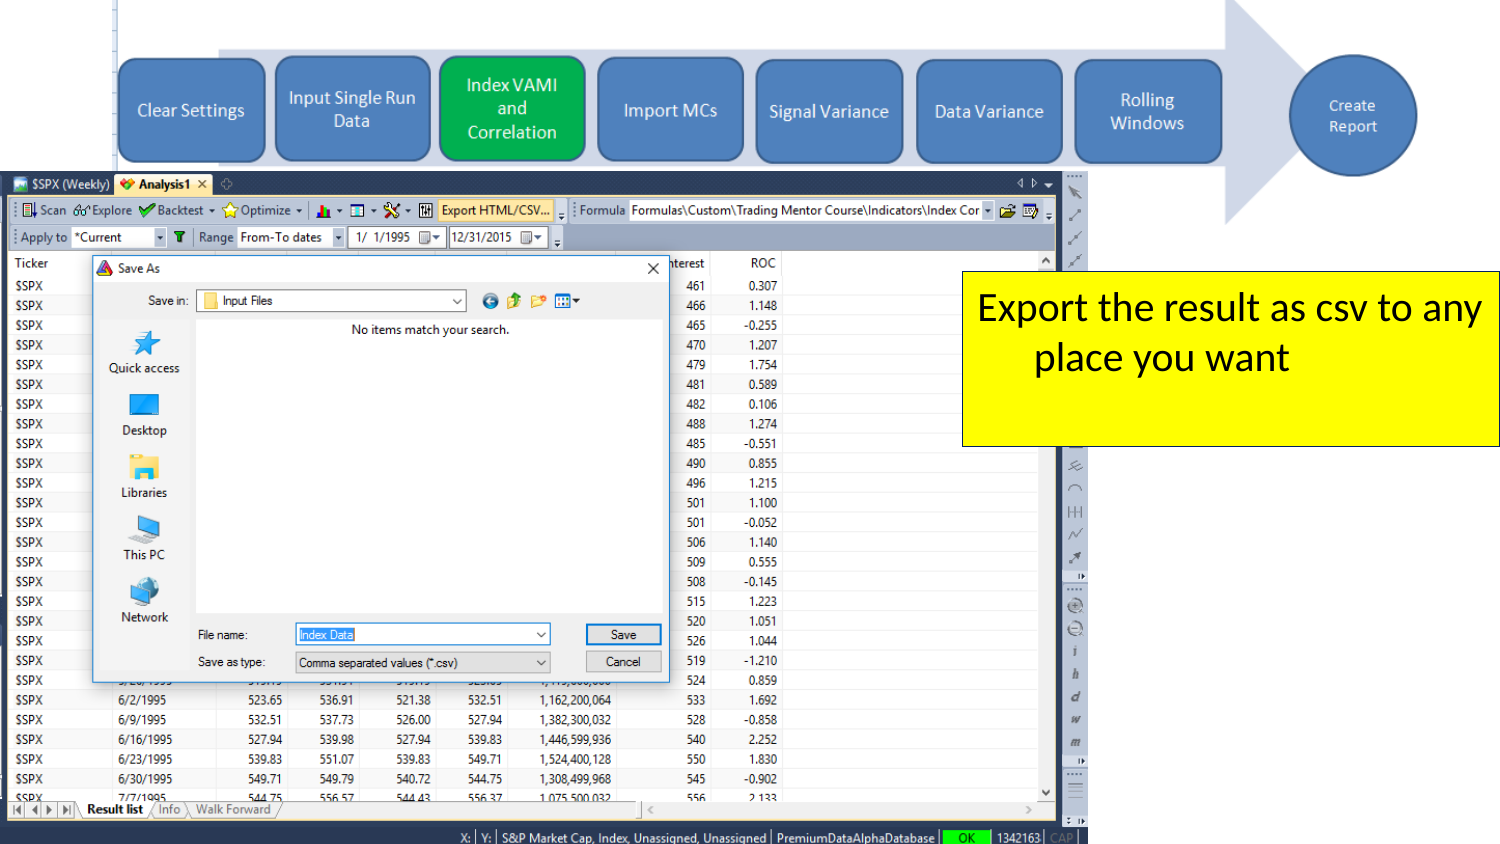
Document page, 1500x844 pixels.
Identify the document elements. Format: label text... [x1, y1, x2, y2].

list Export the result as csv to any place you want [1091, 271, 1500, 447]
picture [0, 0, 1446, 844]
